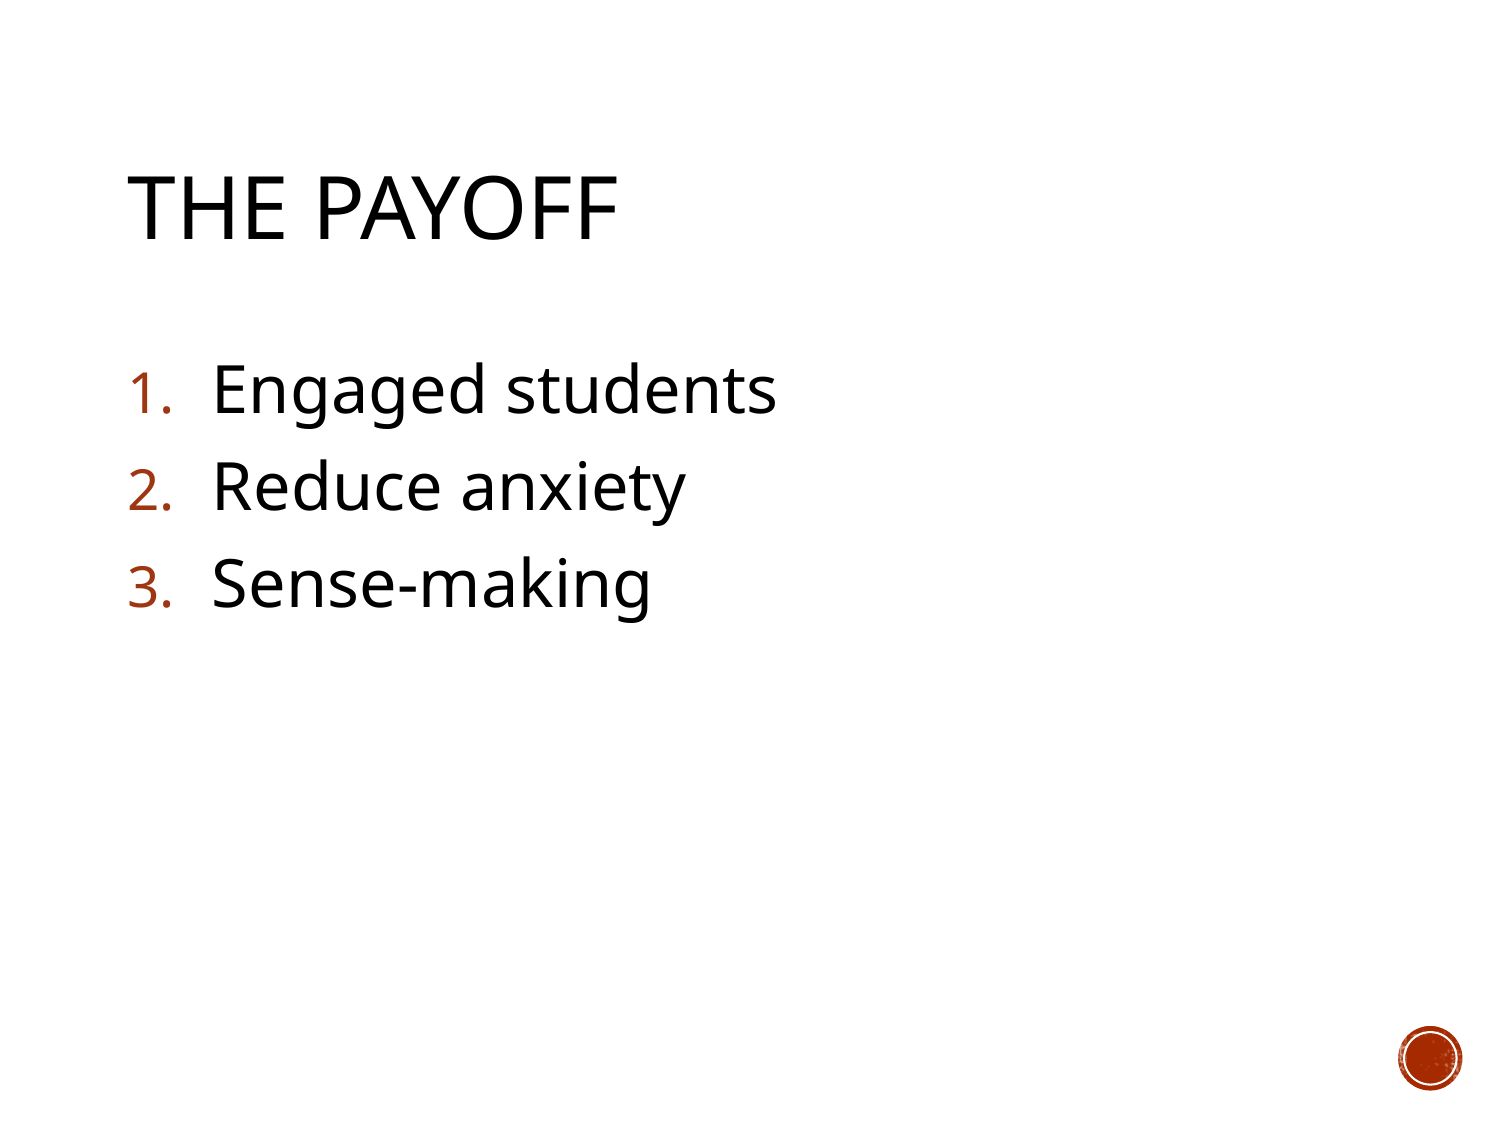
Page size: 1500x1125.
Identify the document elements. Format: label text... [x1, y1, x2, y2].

list Engaged students Reduce anxiety Sense-making [112, 348, 1388, 1013]
title The Payoff [112, 79, 1388, 344]
